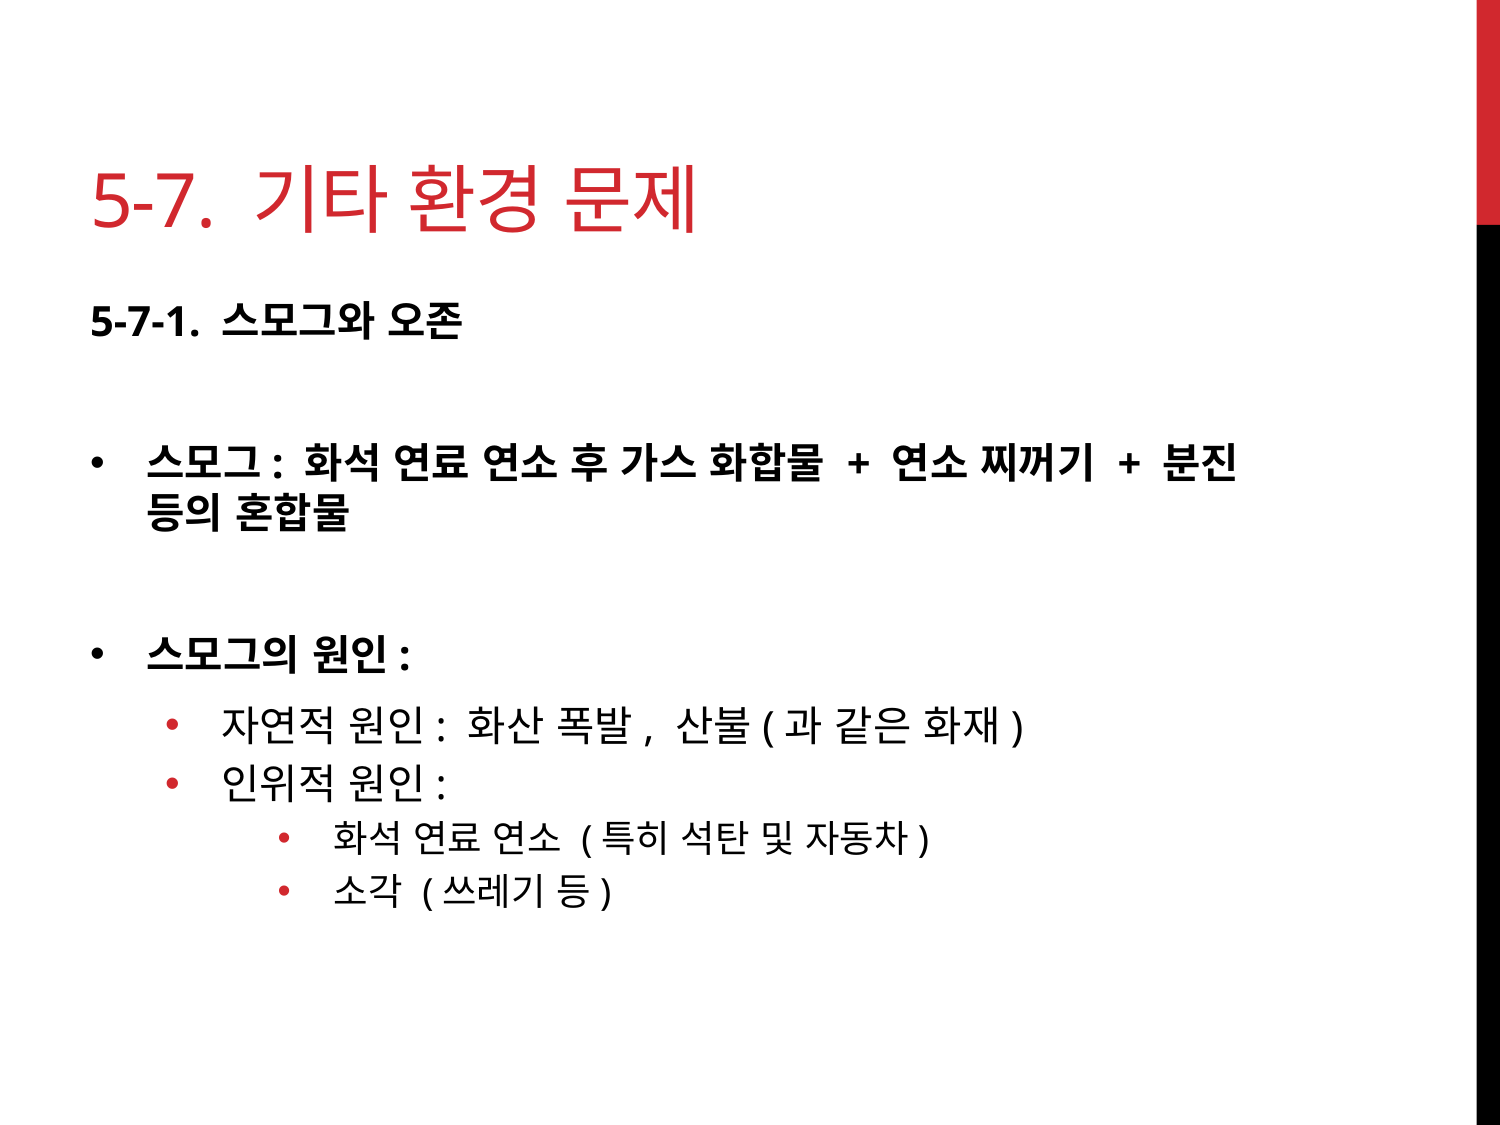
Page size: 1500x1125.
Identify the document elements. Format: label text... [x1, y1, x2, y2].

list 5-7-1. 스모그와 오존 스모그: 화석 연료 연소 후 가스 화합물 + 연소 찌꺼기 + 분진 등의 혼합물 스모그의 원인: 자연적 원인: 화산 폭발, 산불(과 같은 화재) 인위적 원인: 화석 연료 연소 (특히 석탄 및 자동차) 소각 (쓰레기 등) [75, 287, 1325, 1005]
title 5-7. 기타 환경 문제 [75, 25, 1025, 250]
